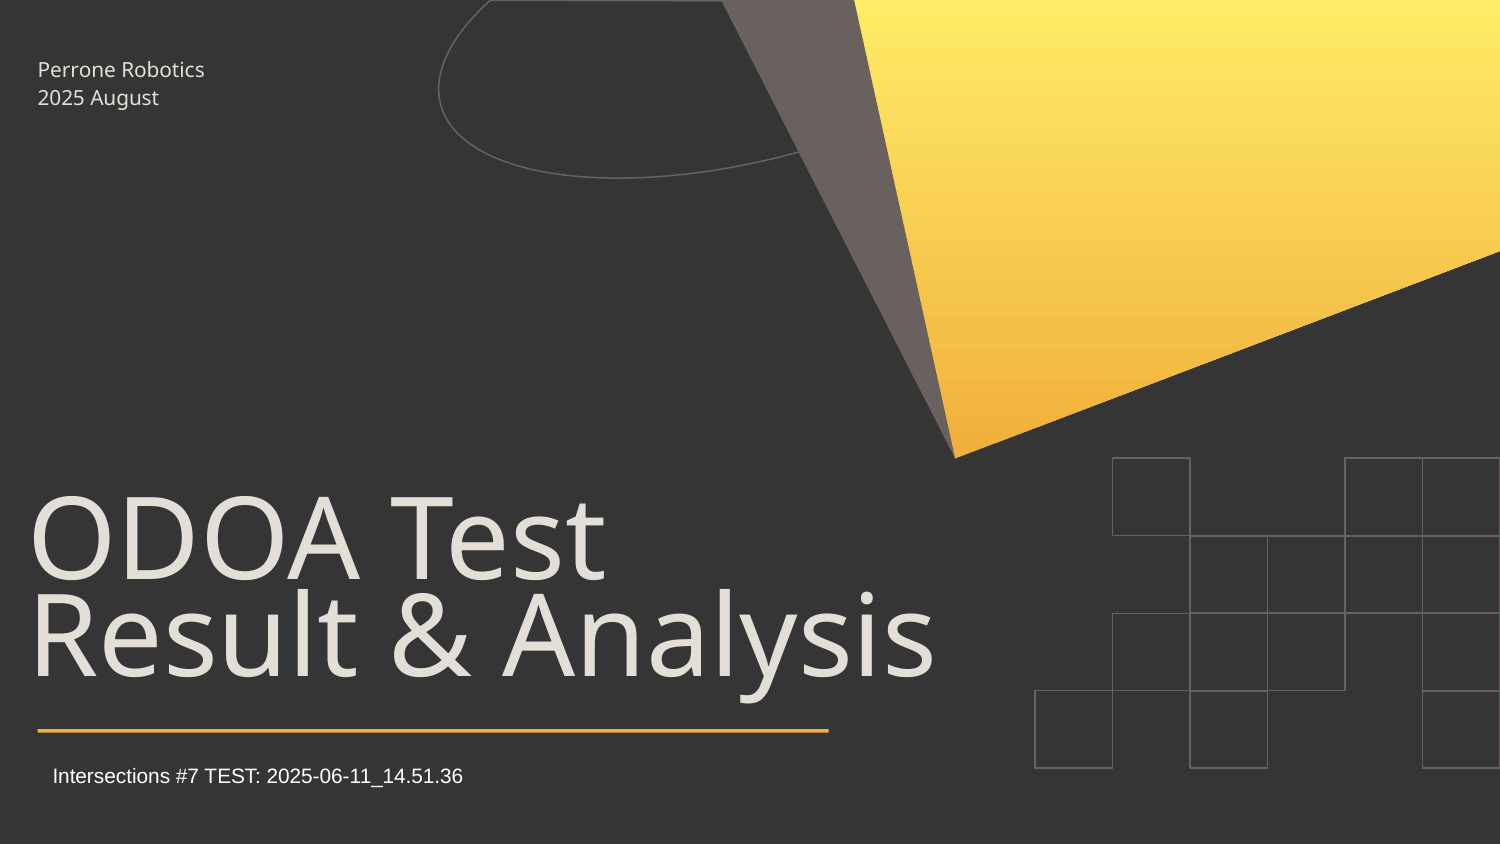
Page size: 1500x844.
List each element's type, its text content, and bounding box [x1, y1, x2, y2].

subtitle Perrone Robotics 2025 August [22, 37, 378, 126]
text_box Intersections #7 TEST: 2025-06-11_14.51.36 [37, 750, 530, 801]
title ODOA Test Result & Analysis [12, 474, 977, 711]
